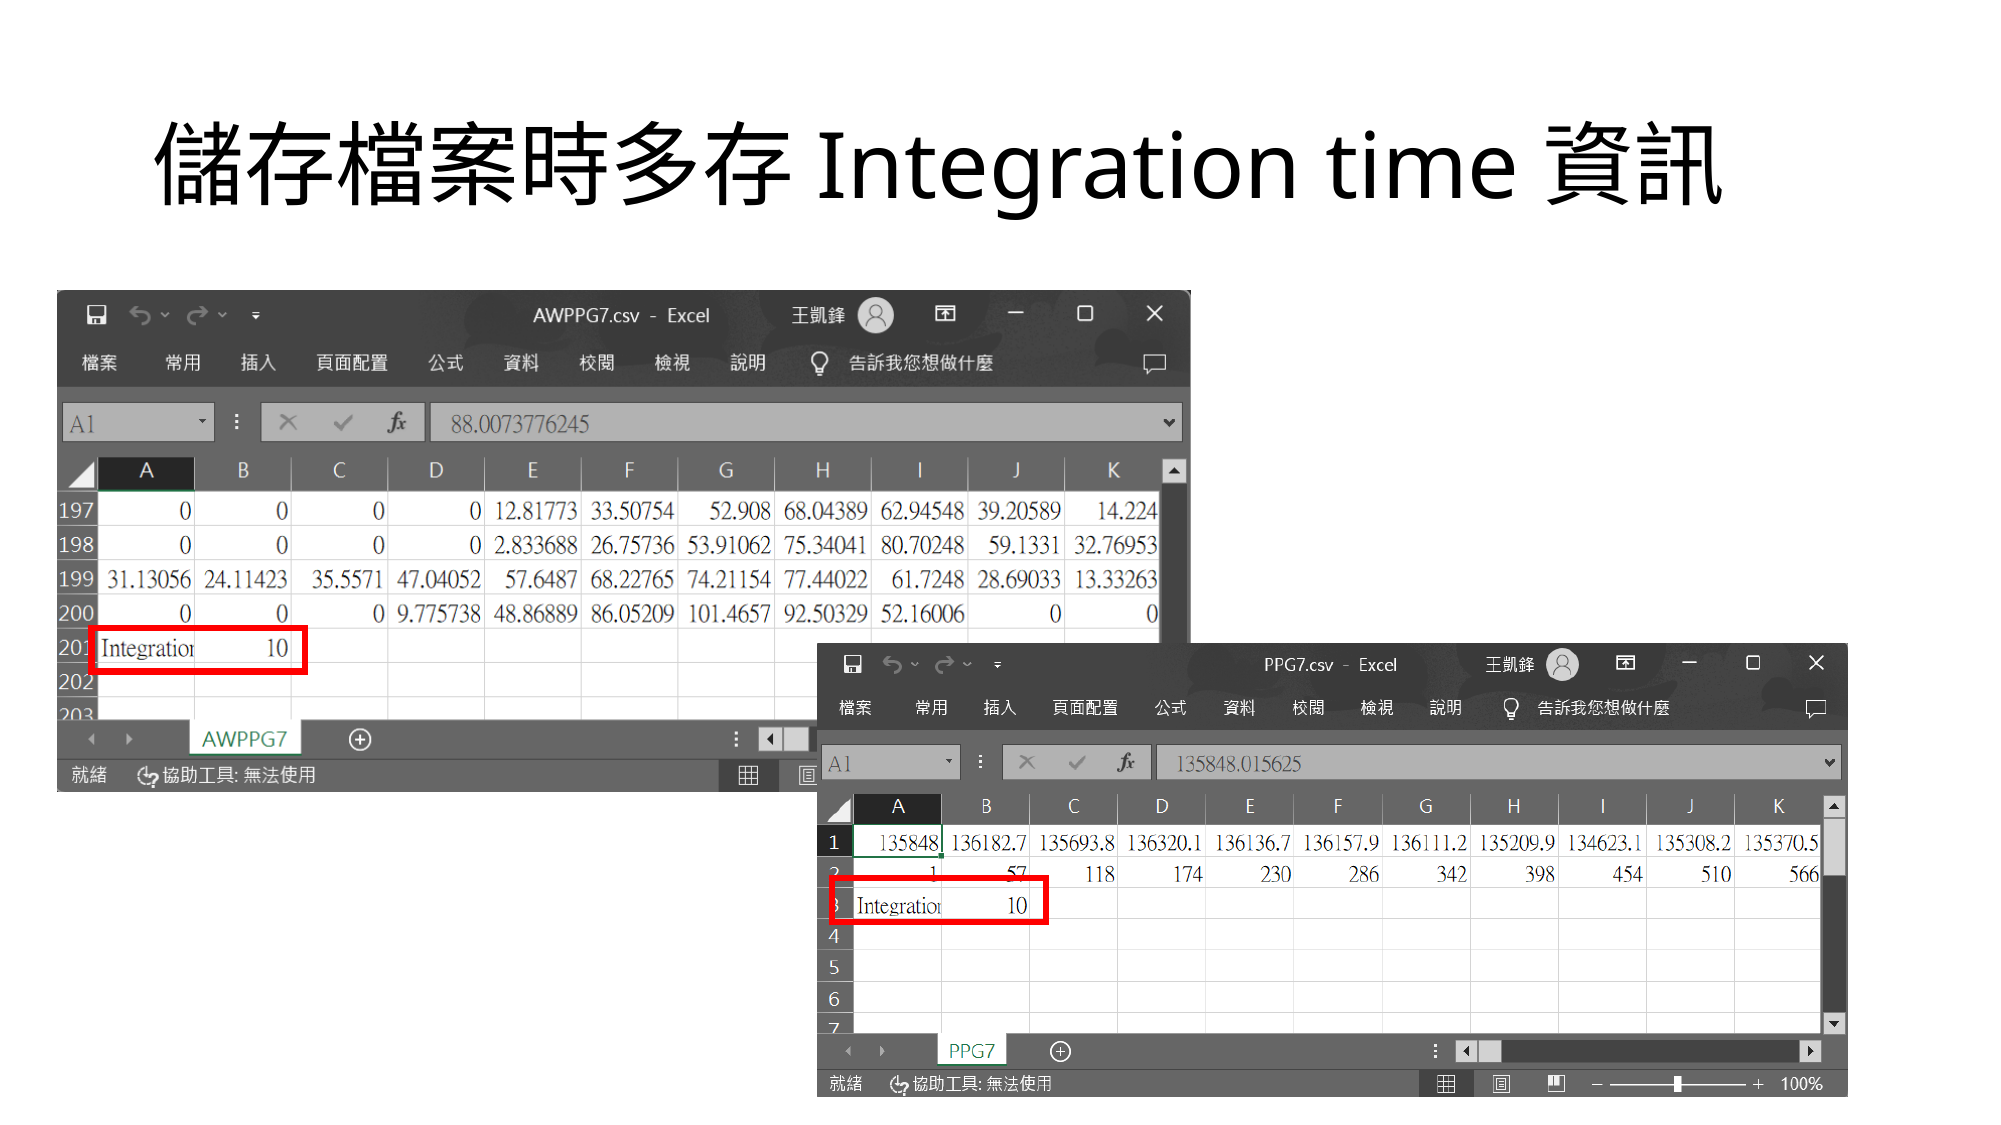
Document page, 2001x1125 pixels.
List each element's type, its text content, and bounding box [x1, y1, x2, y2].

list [817, 643, 1848, 1097]
title 儲存檔案時多存Integration time資訊 [137, 59, 1863, 278]
picture [57, 290, 1191, 792]
